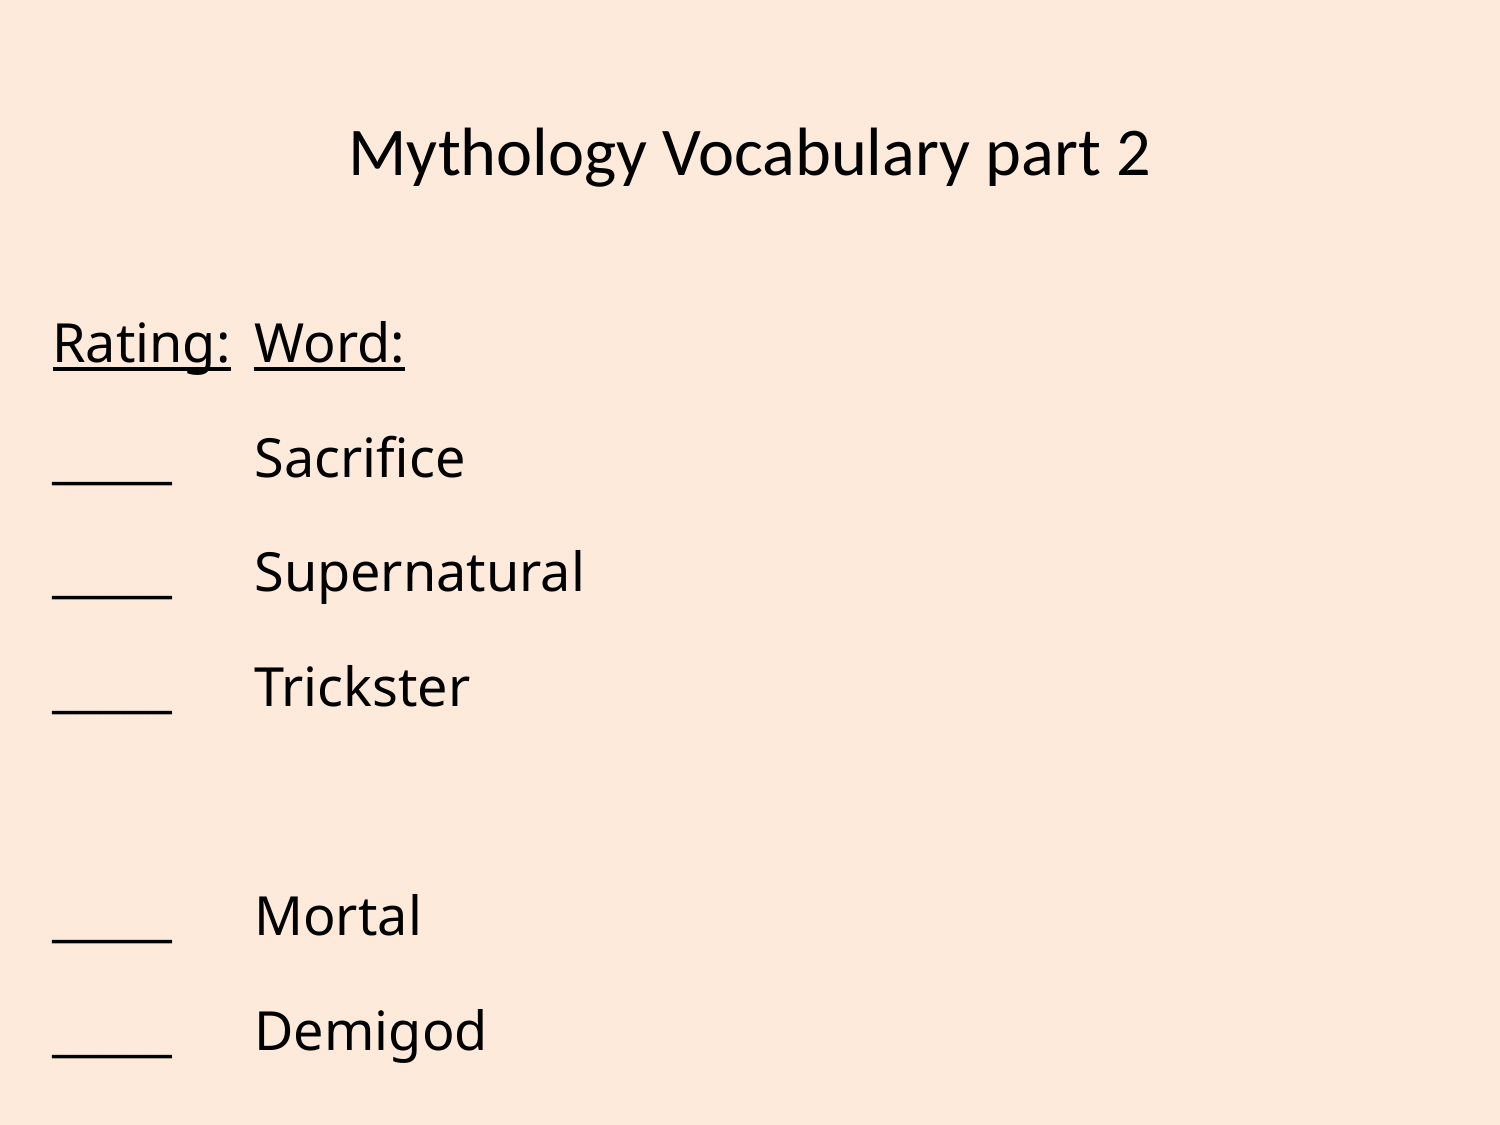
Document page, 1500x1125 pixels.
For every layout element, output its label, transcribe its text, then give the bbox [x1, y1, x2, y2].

title Mythology Vocabulary part 2 [75, 99, 1425, 262]
list Rating: Word: _____ Sacrifice _____ Supernatural _____ Trickster _____ Mortal _____ Demigod [37, 262, 1475, 1075]
